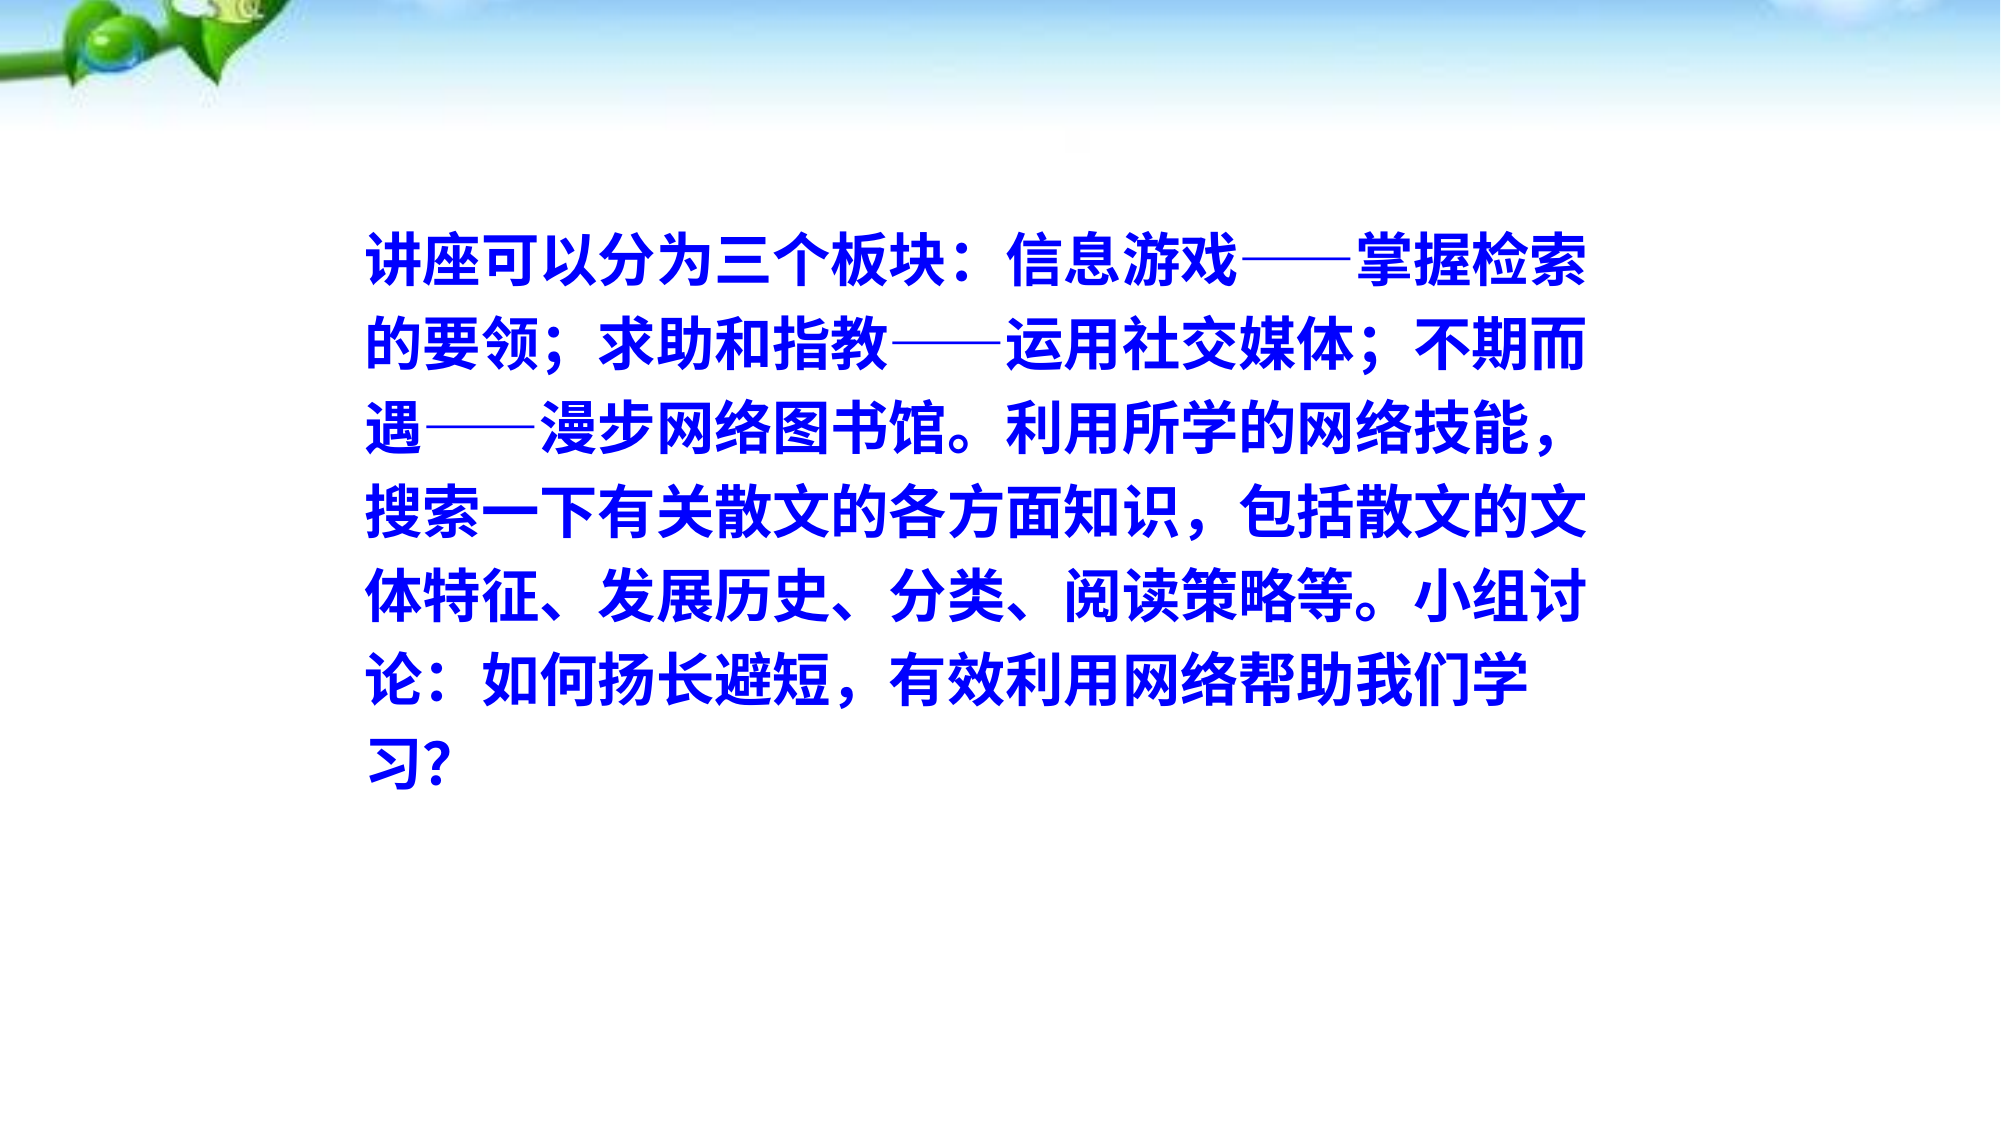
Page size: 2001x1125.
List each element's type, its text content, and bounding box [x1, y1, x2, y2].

text_box 讲座可以分为三个板块：信息游戏——掌握检索的要领；求助和指教——运用社交媒体；不期而遇——漫步网络图书馆。利用所学的网络技能，搜索一下有关散文的各方面知识，包括散文的文体特征、发展历史、分类、阅读策略等。小组讨论：如何扬长避短，有效利用网络帮助我们学习？ [349, 202, 1638, 805]
picture [0, 0, 2001, 1125]
